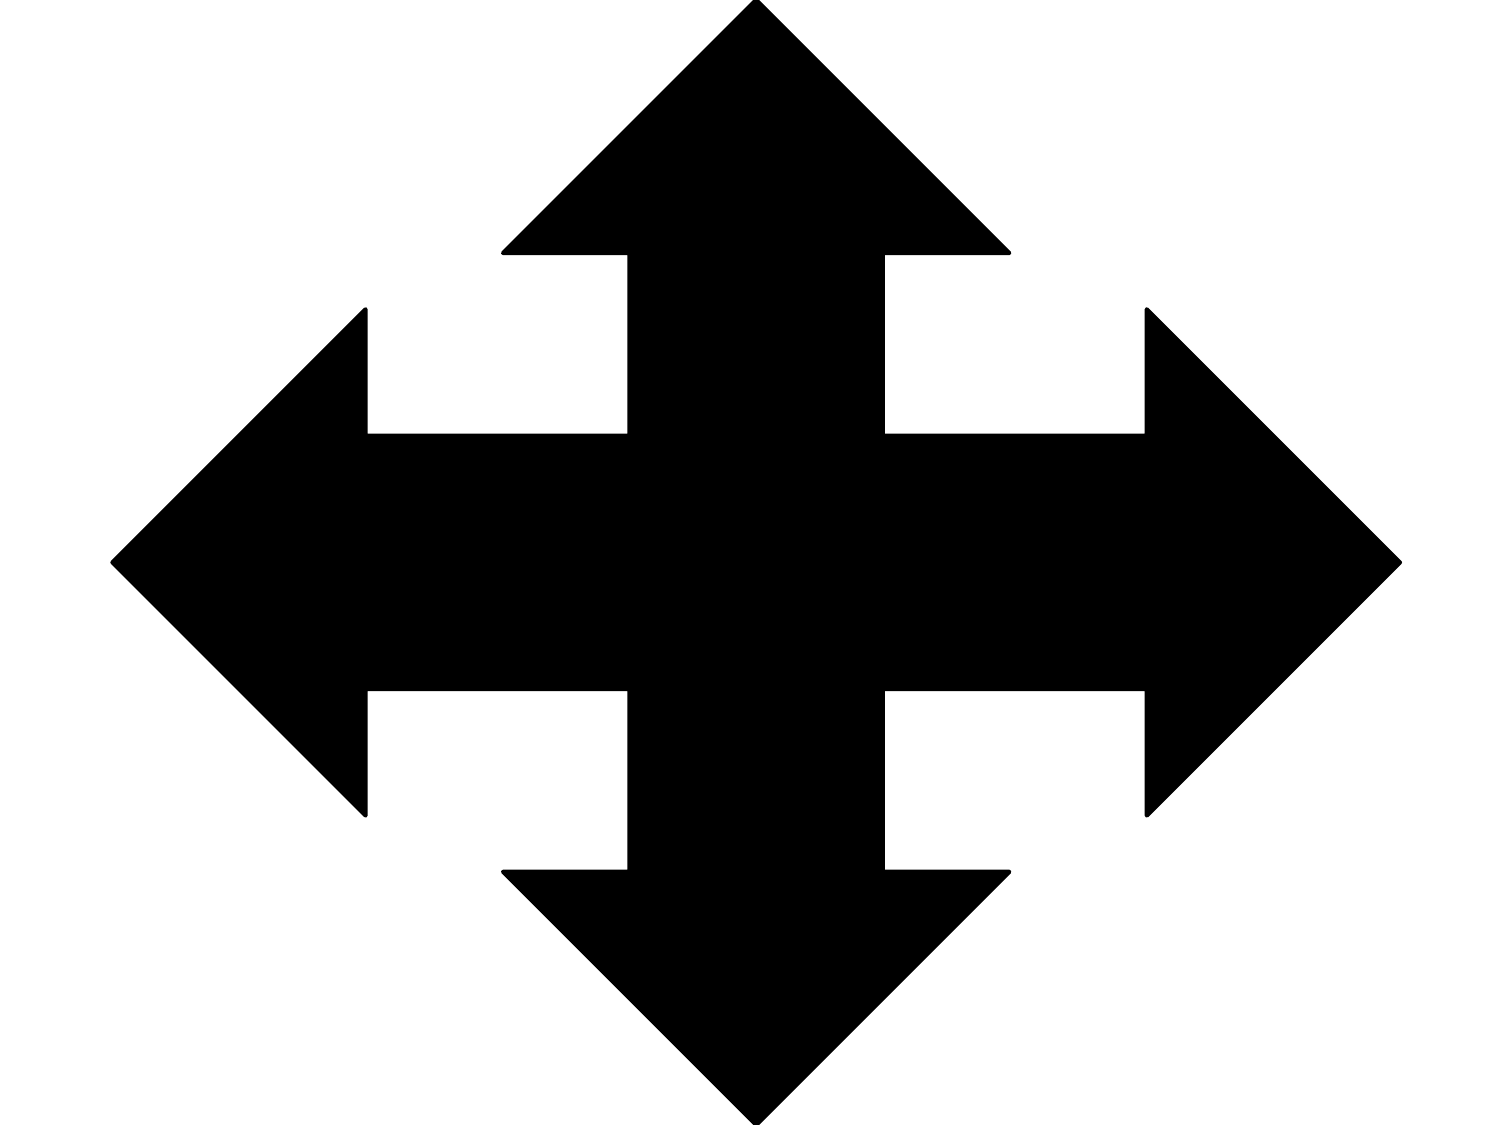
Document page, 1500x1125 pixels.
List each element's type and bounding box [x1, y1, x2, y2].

text_box [110, 0, 1403, 1125]
